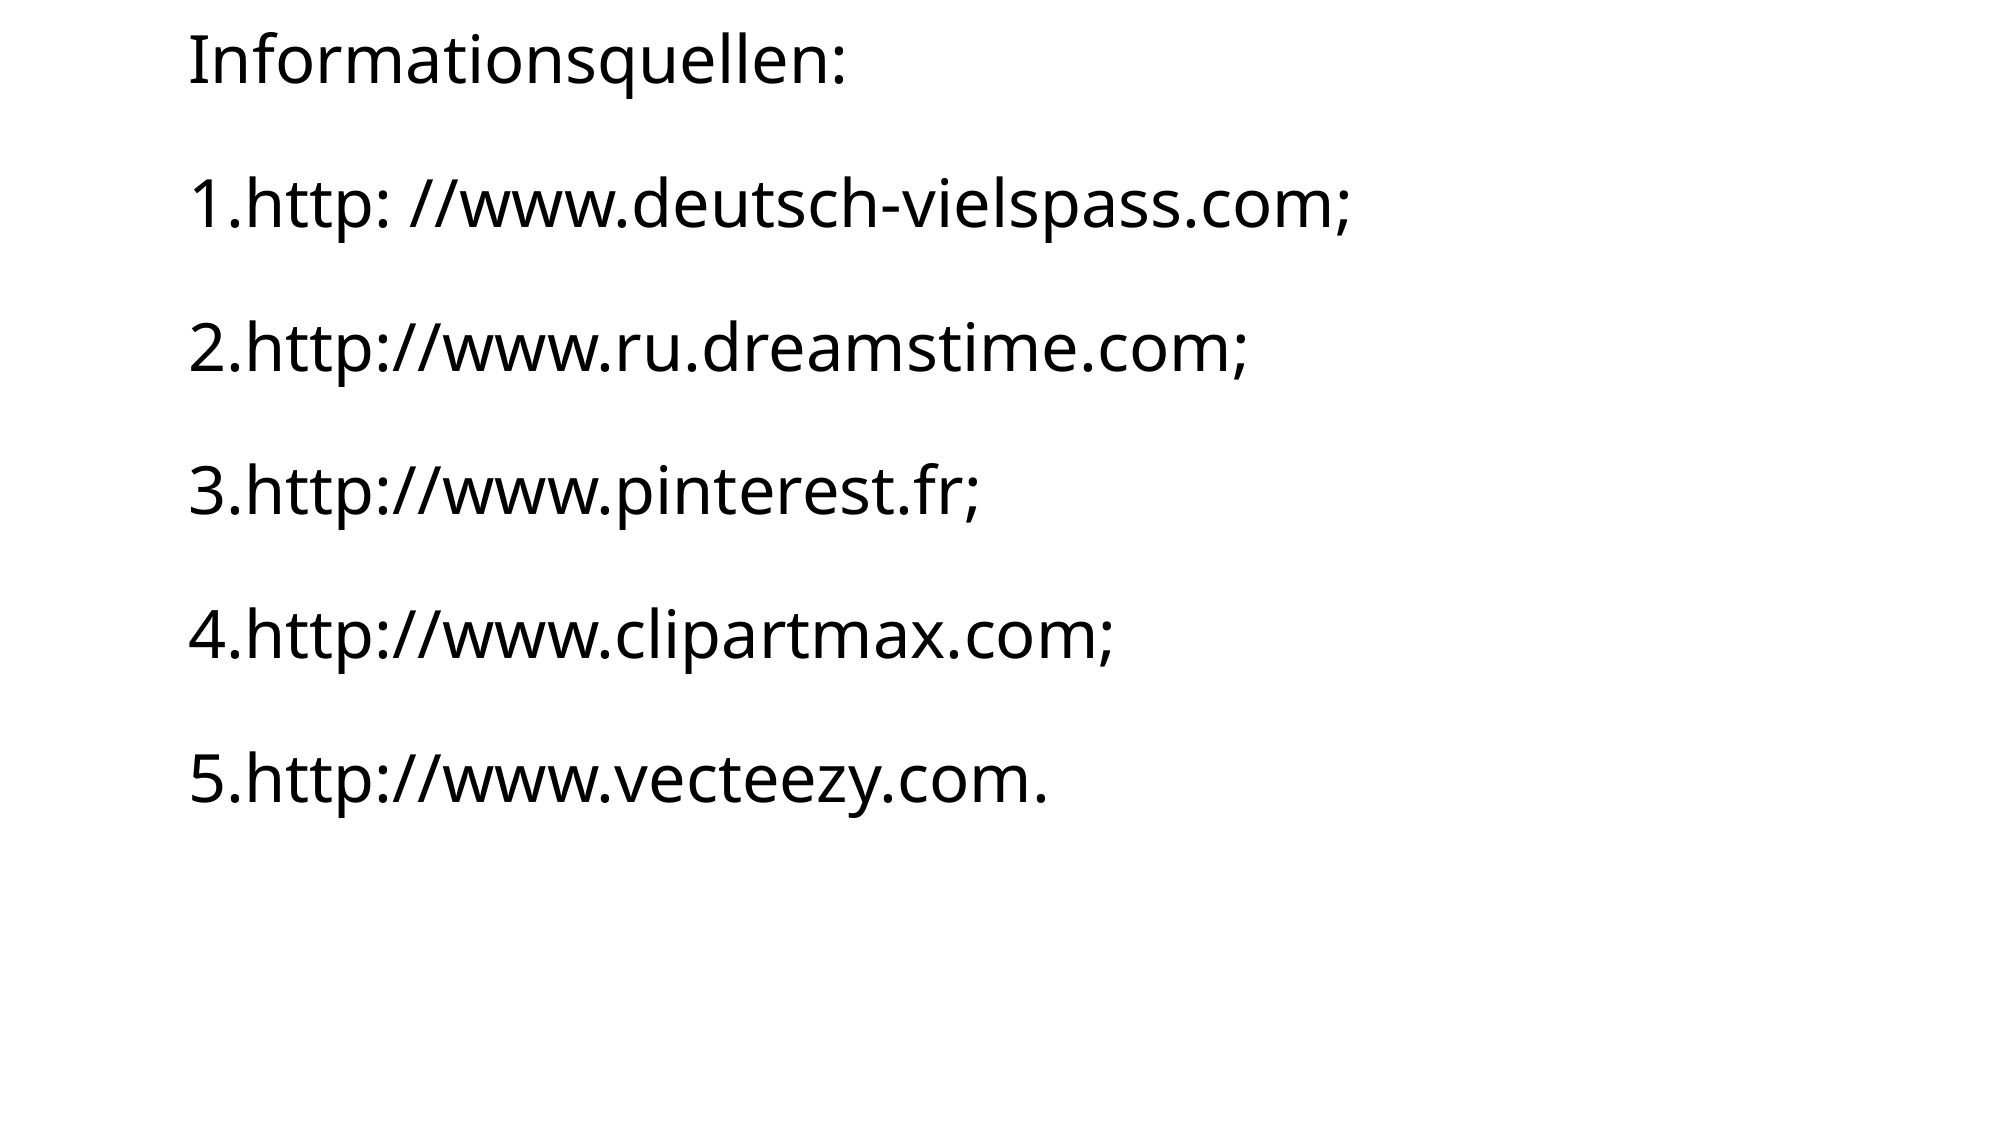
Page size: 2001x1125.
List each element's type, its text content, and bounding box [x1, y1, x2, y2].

title Informationsquellen: 1.http: //www.deutsch-vielspass.com; 2.http://www.ru.dreamstime.com; 3.http://www.pinterest.fr; 4.http://www.clipartmax.com; 5.http://www.vecteezy.com. [173, 356, 1899, 825]
